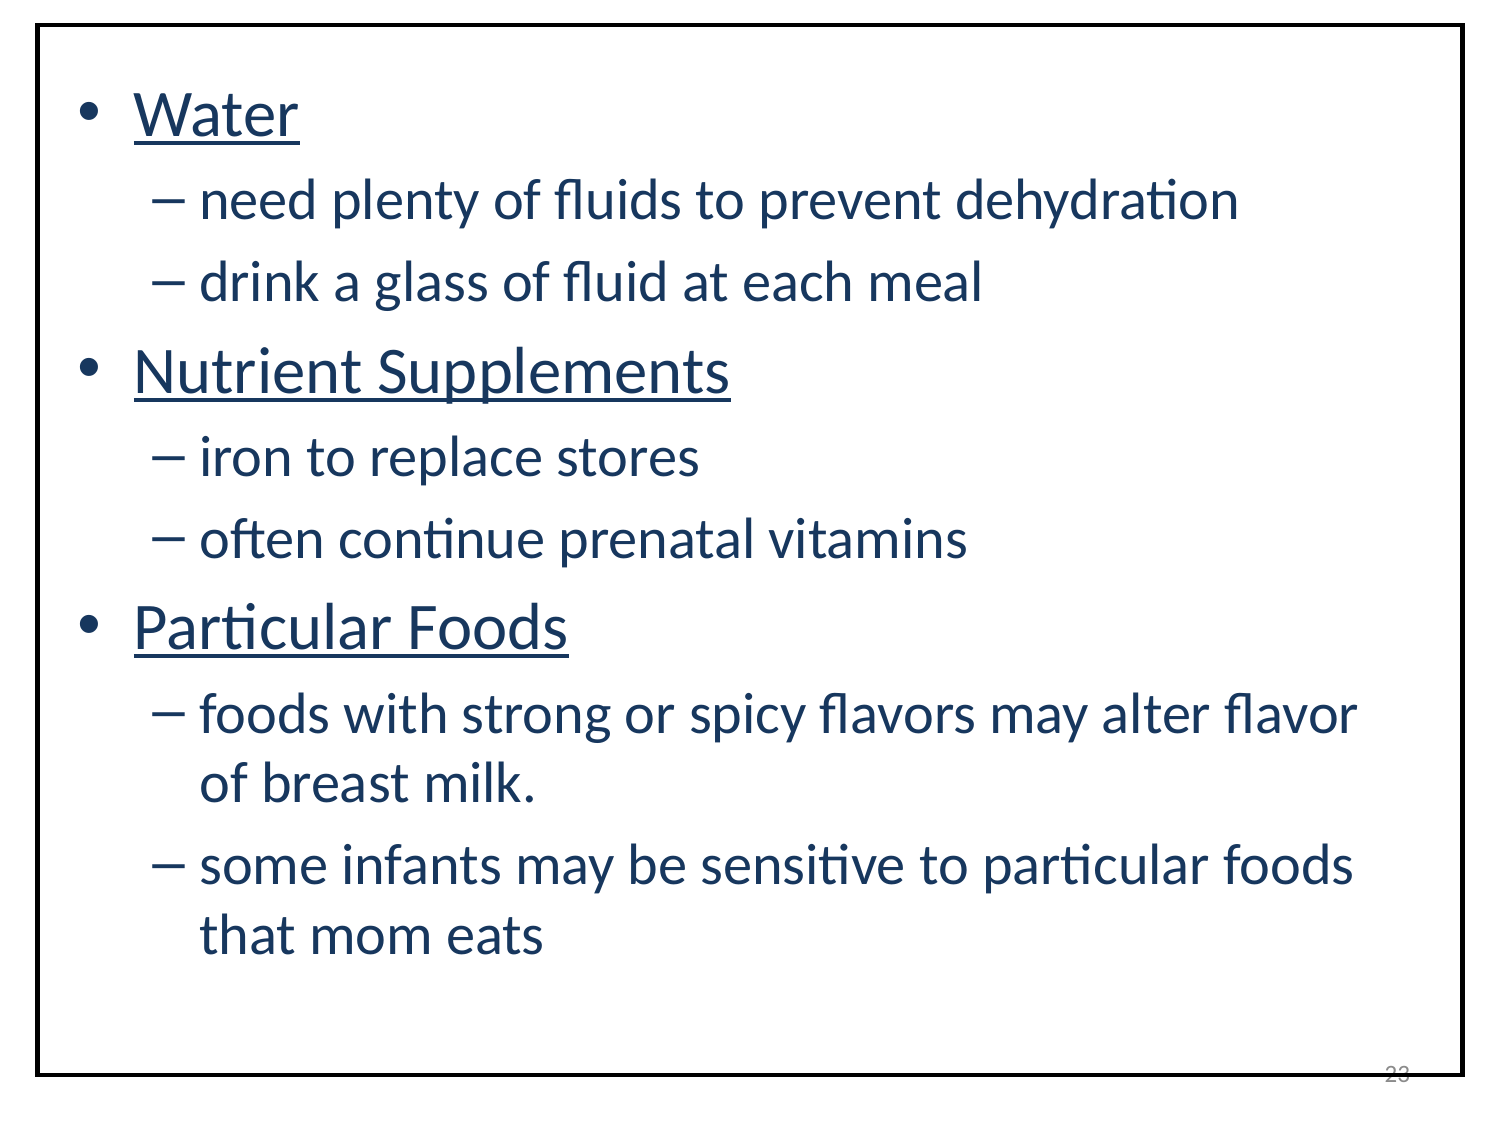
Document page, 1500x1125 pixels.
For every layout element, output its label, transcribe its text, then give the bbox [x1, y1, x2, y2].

text_box [37, 24, 1463, 1075]
slide_number 23 [1074, 1075, 1425, 1103]
